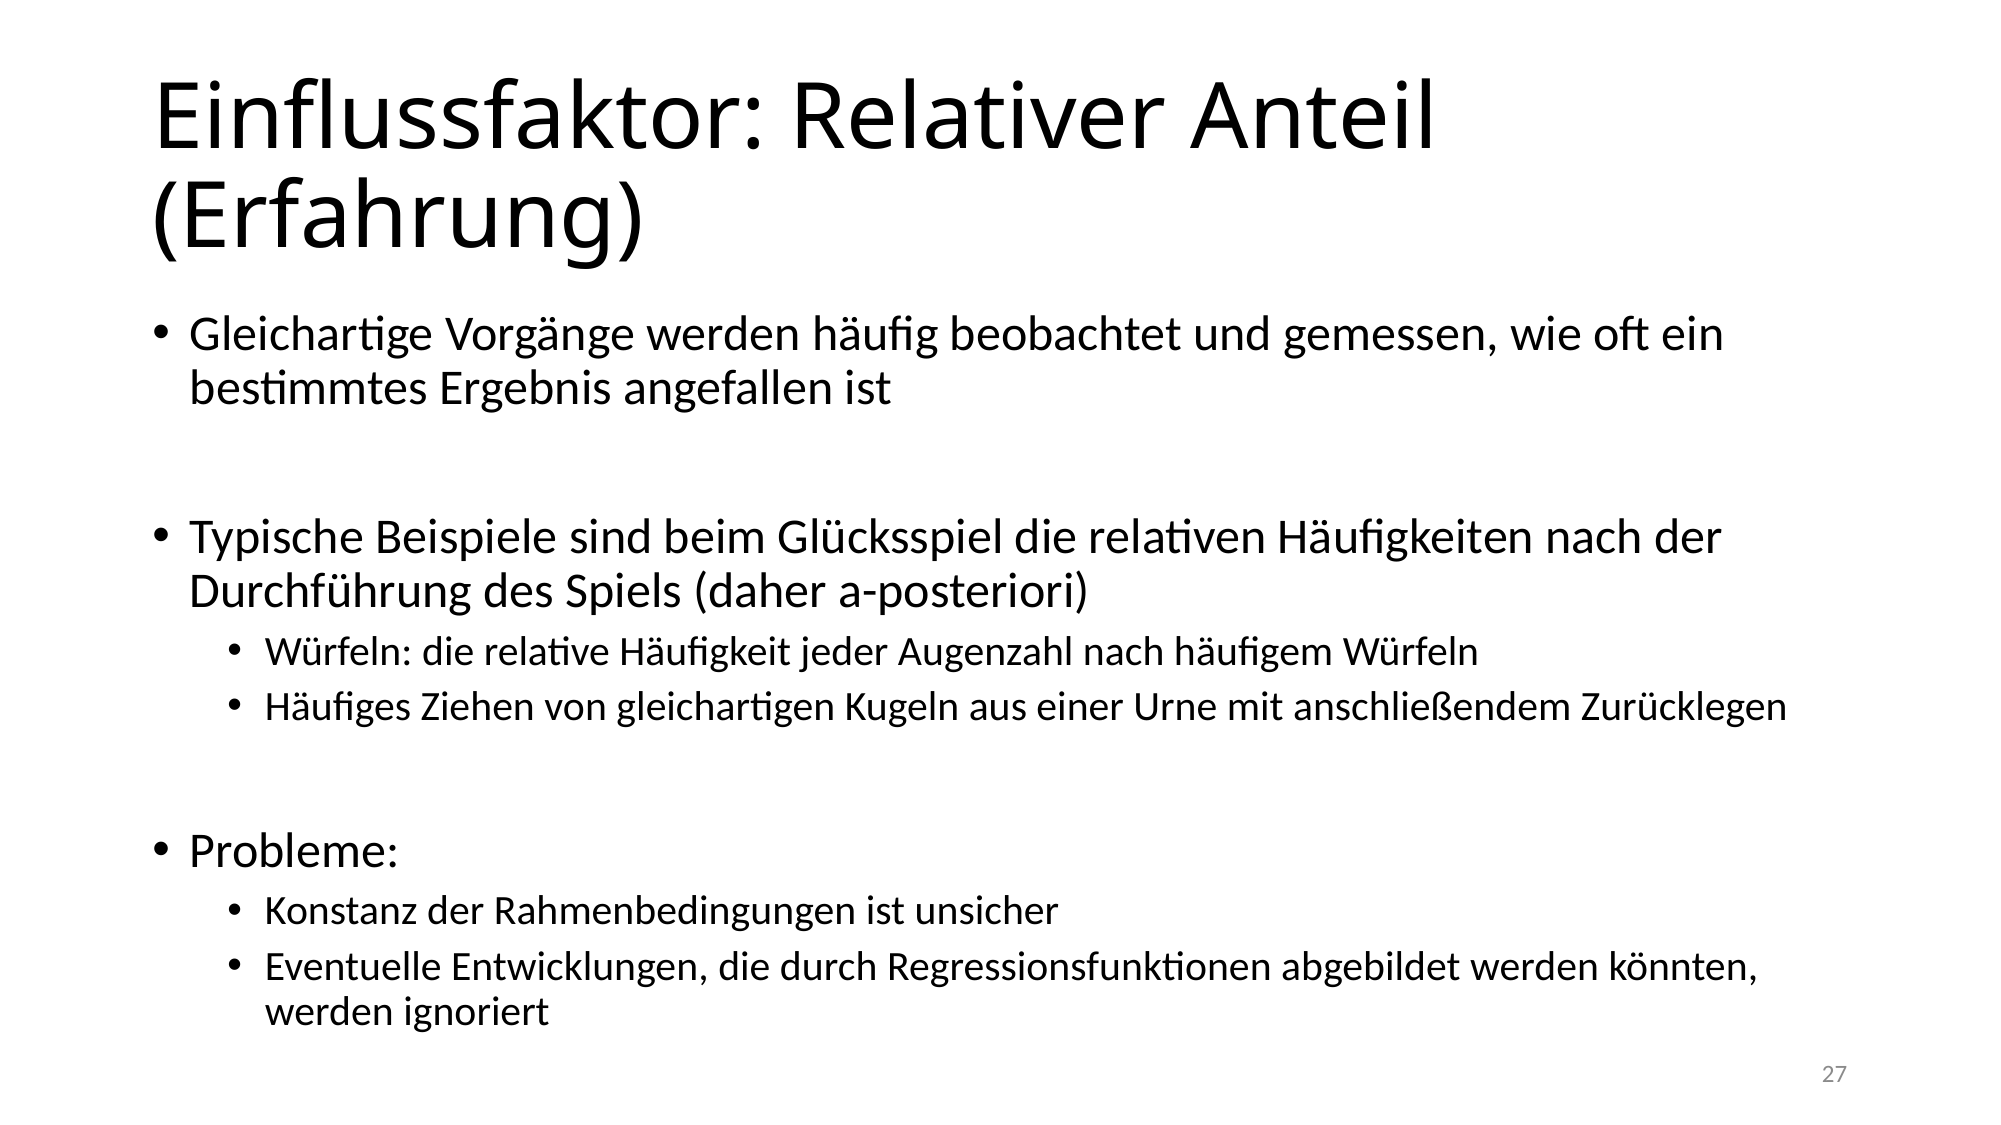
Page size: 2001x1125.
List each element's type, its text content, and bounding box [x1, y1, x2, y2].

list Gleichartige Vorgänge werden häufig beobachtet und gemessen, wie oft ein bestimmtes Ergebnis angefallen ist Typische Beispiele sind beim Glücksspiel die relativen Häufigkeiten nach der Durchführung des Spiels (daher a-posteriori) Würfeln: die relative Häufigkeit jeder Augenzahl nach häufigem Würfeln Häufiges Ziehen von gleichartigen Kugeln aus einer Urne mit anschließendem Zurücklegen Probleme: Konstanz der Rahmenbedingungen ist unsicher Eventuelle Entwicklungen, die durch Regressionsfunktionen abgebildet werden könnten, werden ignoriert [137, 299, 1863, 1014]
title Einflussfaktor: Relativer Anteil (Erfahrung) [137, 59, 1863, 278]
slide_number 27 [1412, 1042, 1863, 1103]
